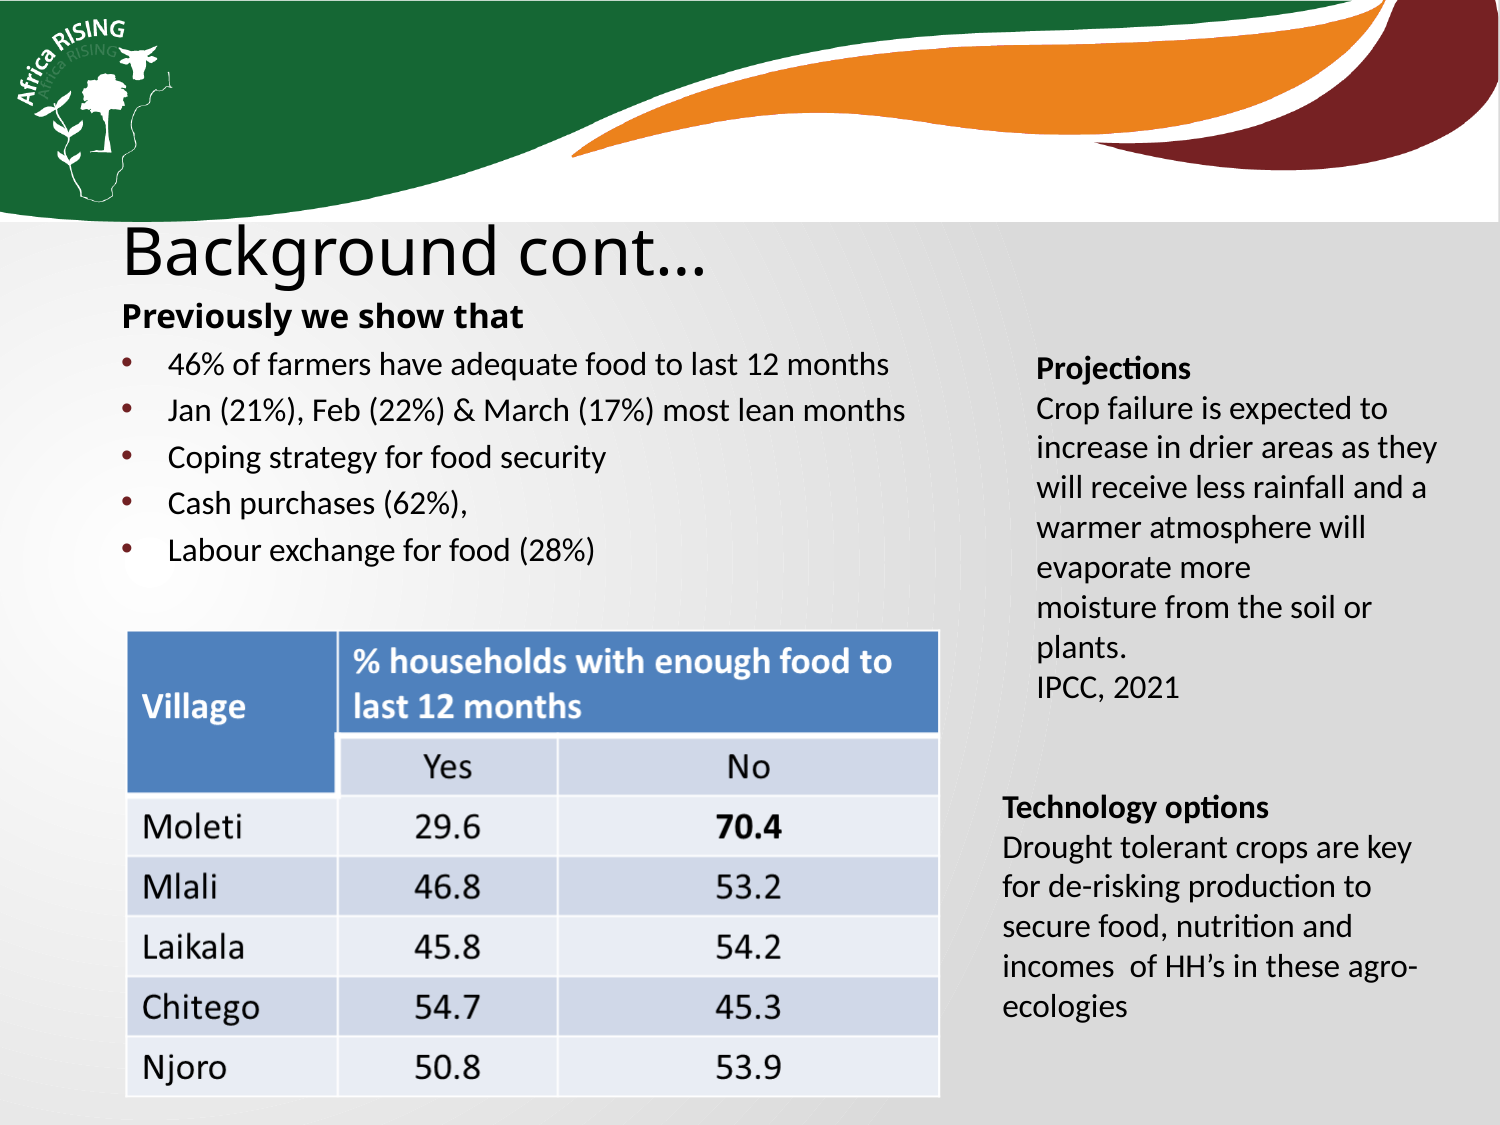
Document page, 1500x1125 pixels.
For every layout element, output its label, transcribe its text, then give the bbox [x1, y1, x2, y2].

picture [124, 624, 944, 1112]
text_box Technology options Drought tolerant crops are key for de-risking production to secure food, nutrition and incomes of HH’s in these agro-ecologies [987, 777, 1463, 1032]
text_box Projections Crop failure is expected to increase in drier areas as they will receive less rainfall and a warmer atmosphere will evaporate more moisture from the soil or plants. IPCC, 2021 [1021, 338, 1463, 713]
picture [0, 0, 1499, 222]
list Background cont… Previously we show that 46% of farmers have adequate food to last 12 months Jan (21%), Feb (22%) & March (17%) most lean months Coping strategy for food security Cash purchases (62%), Labour exchange for food (28%) [87, 201, 1363, 339]
